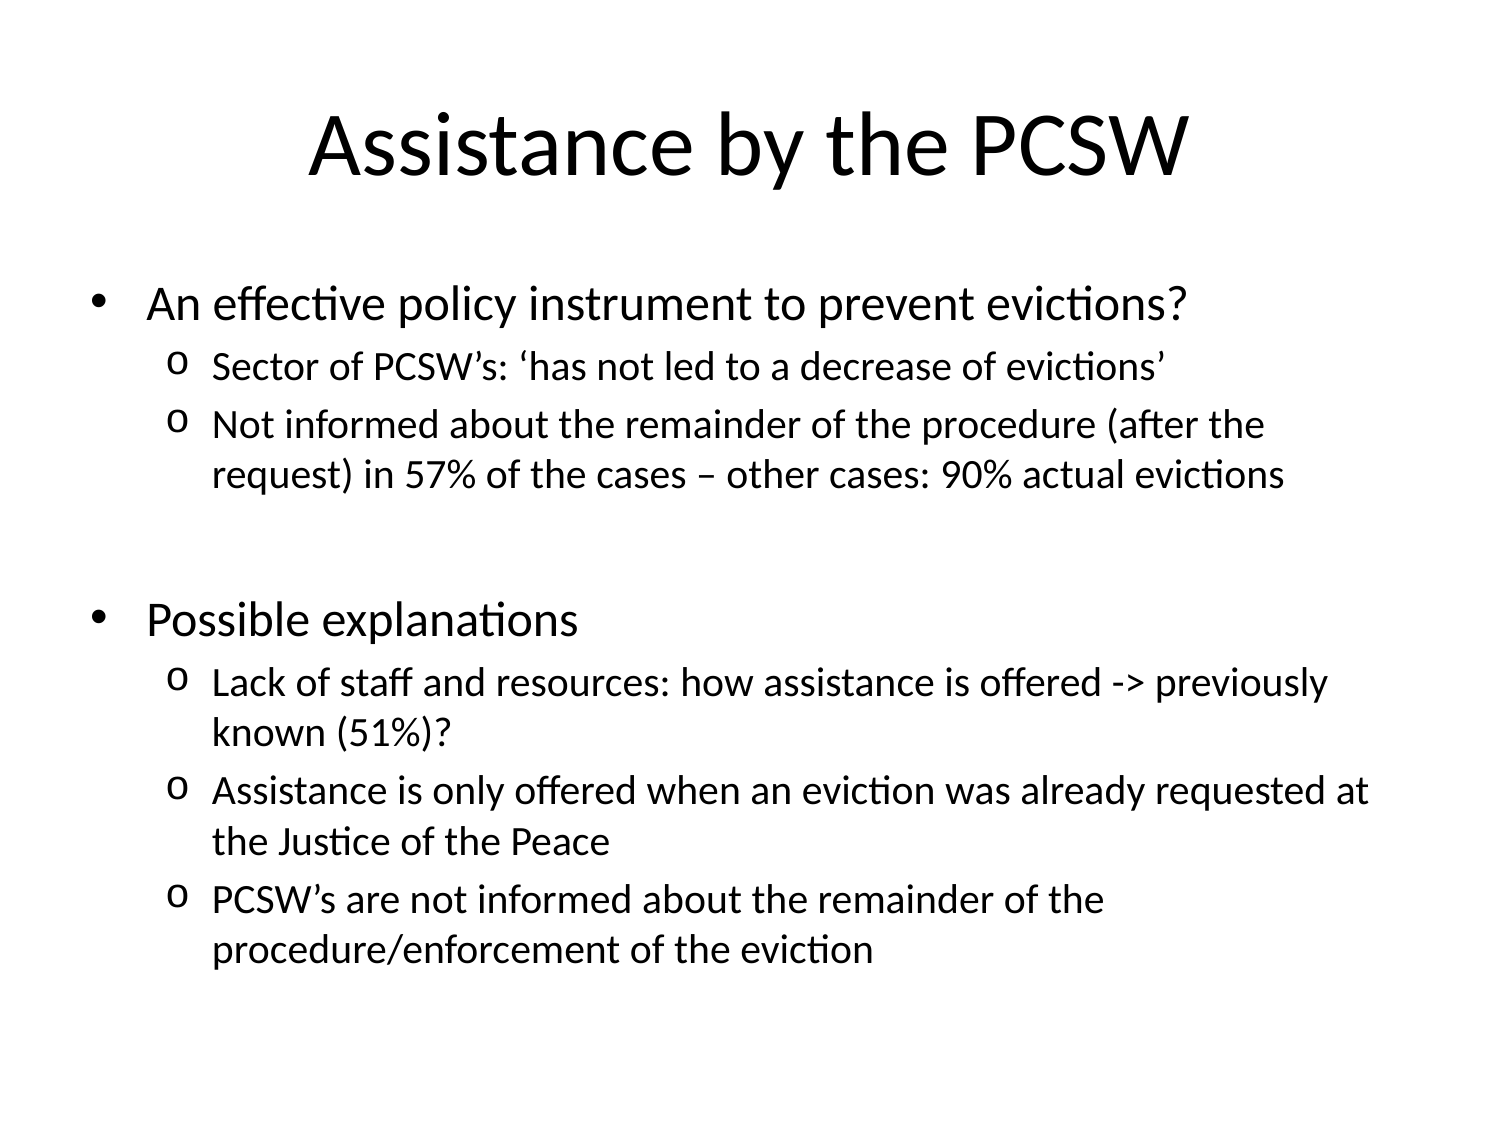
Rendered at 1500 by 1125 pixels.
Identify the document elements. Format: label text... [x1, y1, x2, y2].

title Assistance by the PCSW [75, 45, 1425, 233]
list An effective policy instrument to prevent evictions? Sector of PCSW’s: ‘has not led to a decrease of evictions’ Not informed about the remainder of the procedure (after the request) in 57% of the cases – other cases: 90% actual evictions Possible explanations Lack of staff and resources: how assistance is offered -> previously known (51%)? Assistance is only offered when an eviction was already requested at the Justice of the Peace PCSW’s are not informed about the remainder of the procedure/enforcement of the eviction [75, 262, 1425, 1005]
